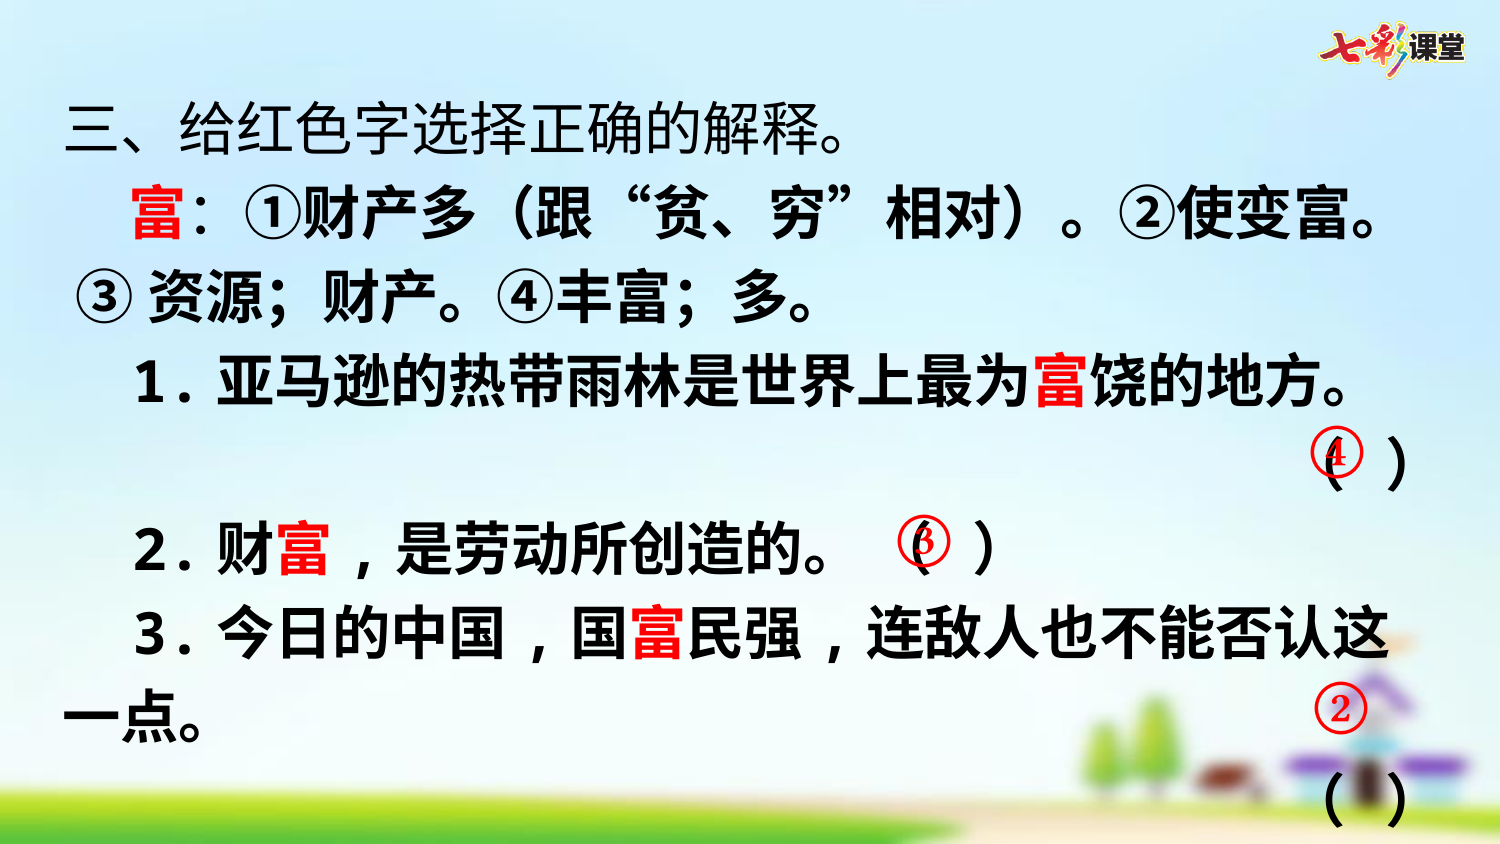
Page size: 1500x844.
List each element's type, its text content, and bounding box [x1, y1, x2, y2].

text_box 三、给红色字选择正确的解释。 富：①财产多（跟“贫、穷”相对）。②使变富。 ③资源；财产。④丰富；多。 1.亚马逊的热带雨林是世界上最为富饶的地方。 （ ） 2.财富,是劳动所创造的。 （ ） 3.今日的中国,国富民强,连敌人也不能否认这一点。 （ ） [47, 70, 1459, 842]
text_box ④ [1293, 399, 1412, 495]
text_box ② [1297, 655, 1416, 750]
picture [0, 0, 1500, 844]
text_box ③ [880, 488, 999, 584]
